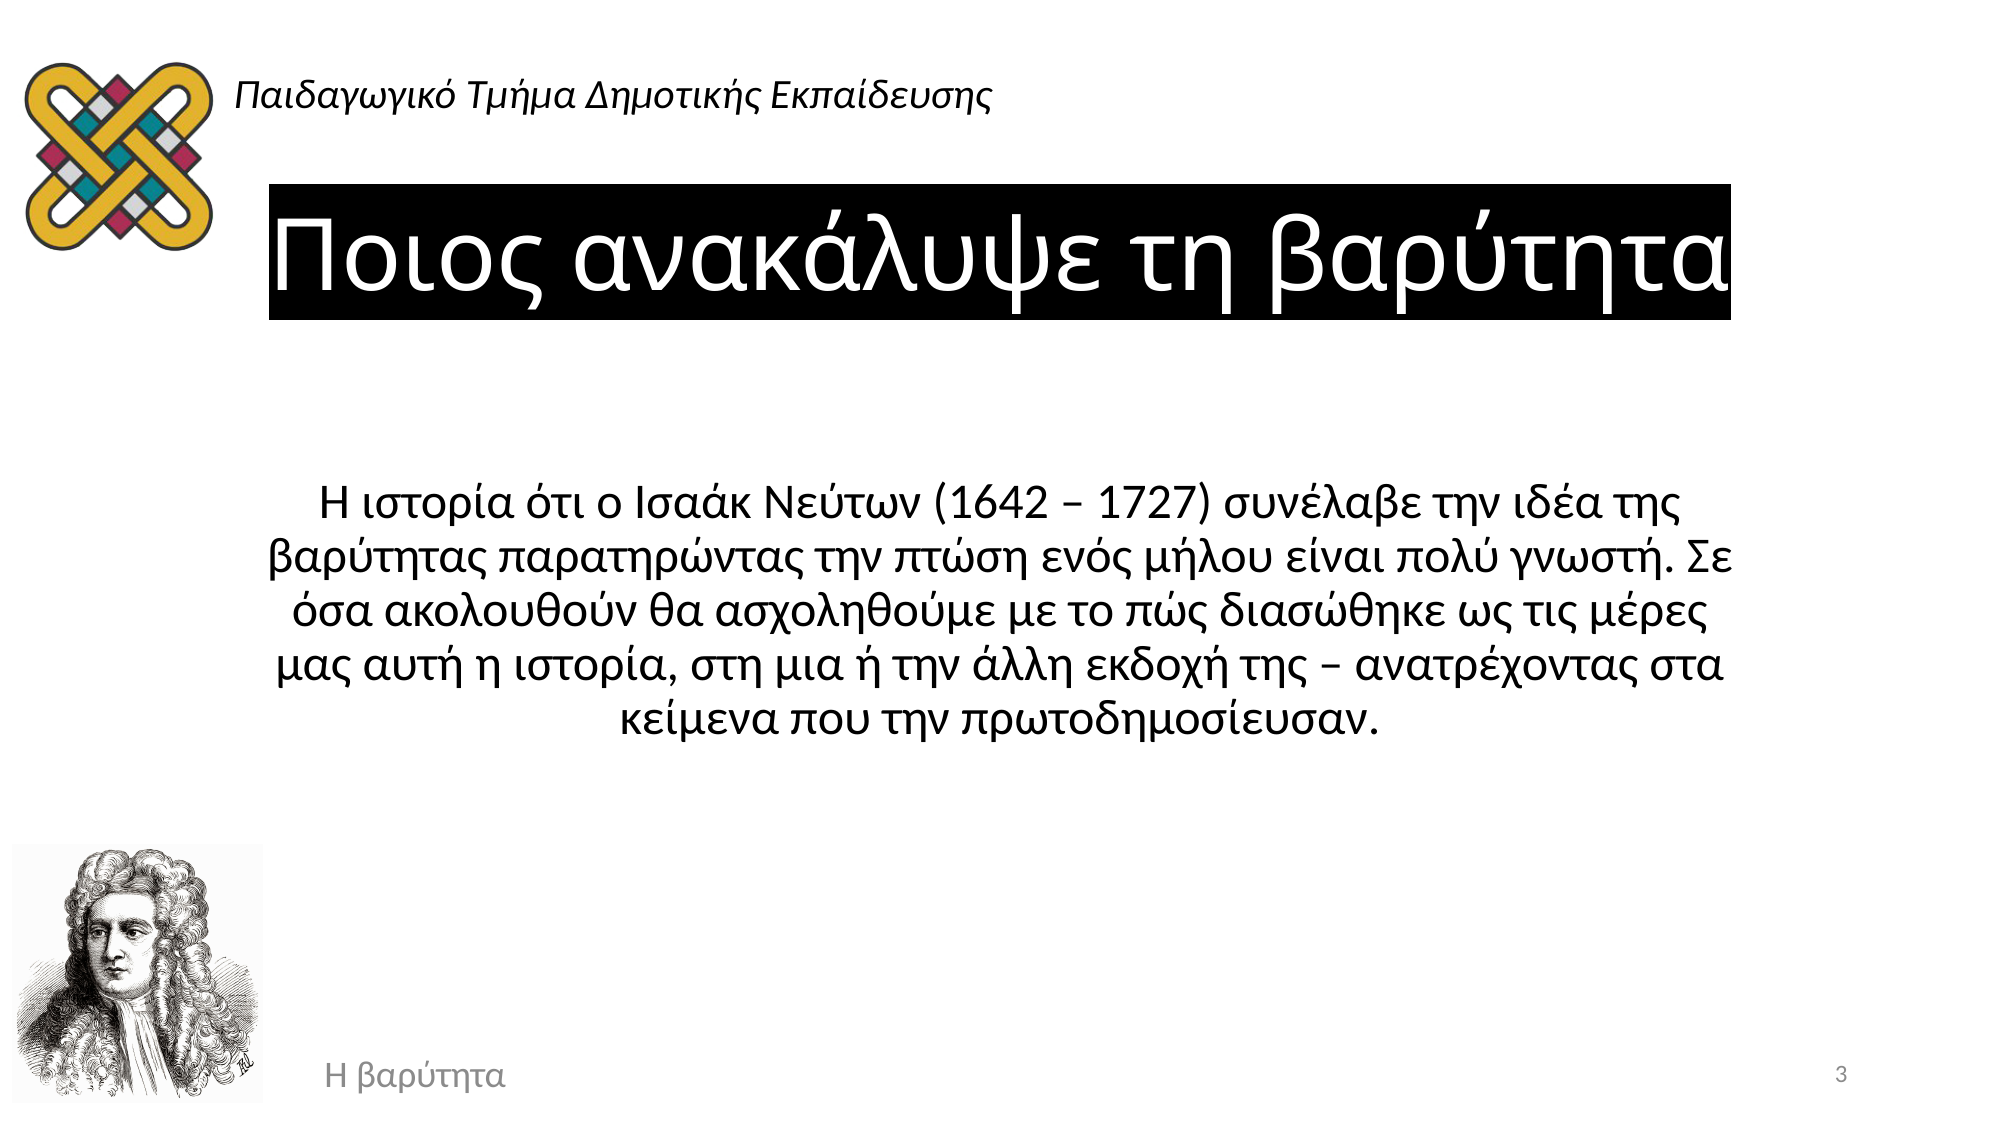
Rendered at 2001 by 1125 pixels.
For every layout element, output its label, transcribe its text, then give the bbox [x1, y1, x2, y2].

picture [4, 42, 233, 271]
picture [12, 844, 263, 1103]
subtitle Η ιστορία ότι ο Ισαάκ Νεύτων (1642 – 1727) συνέλαβε την ιδέα της βαρύτητας παρατηρώντας την πτώση ενός μήλου είναι πολύ γνωστή. Σε όσα ακολουθούν θα ασχοληθούμε με το πώς διασώθηκε ως τις μέρες μας αυτή η ιστορία, στη μια ή την άλλη εκδοχή της – ανατρέχοντας στα κείμενα που την πρωτοδημοσίευσαν. [249, 468, 1750, 863]
footer Η βαρύτητα [137, 1042, 694, 1103]
slide_number 3 [1412, 1042, 1863, 1103]
title Ποιος ανακάλυψε τη βαρύτητα [249, 148, 1750, 320]
